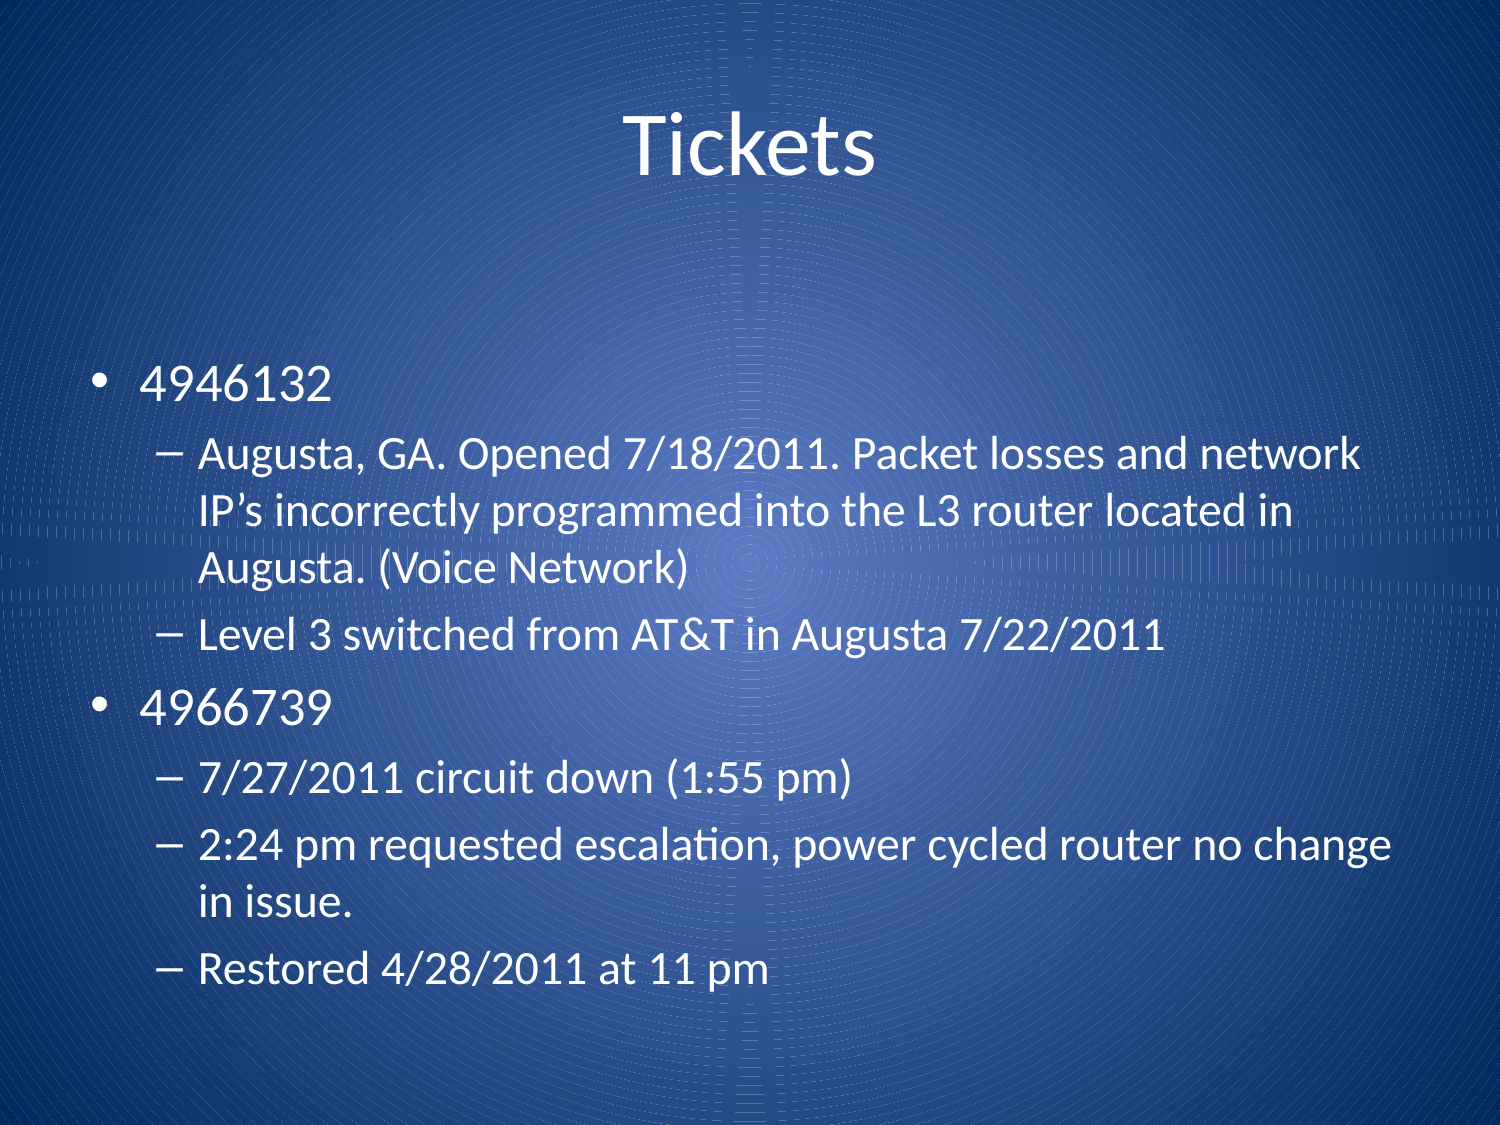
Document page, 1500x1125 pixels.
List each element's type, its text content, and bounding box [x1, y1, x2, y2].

title Tickets [75, 45, 1425, 233]
list 4946132 Augusta, GA. Opened 7/18/2011. Packet losses and network IP’s incorrectly programmed into the L3 router located in Augusta. (Voice Network) Level 3 switched from AT&T in Augusta 7/22/2011 4966739 7/27/2011 circuit down (1:55 pm) 2:24 pm requested escalation, power cycled router no change in issue. Restored 4/28/2011 at 11 pm [75, 262, 1425, 1005]
